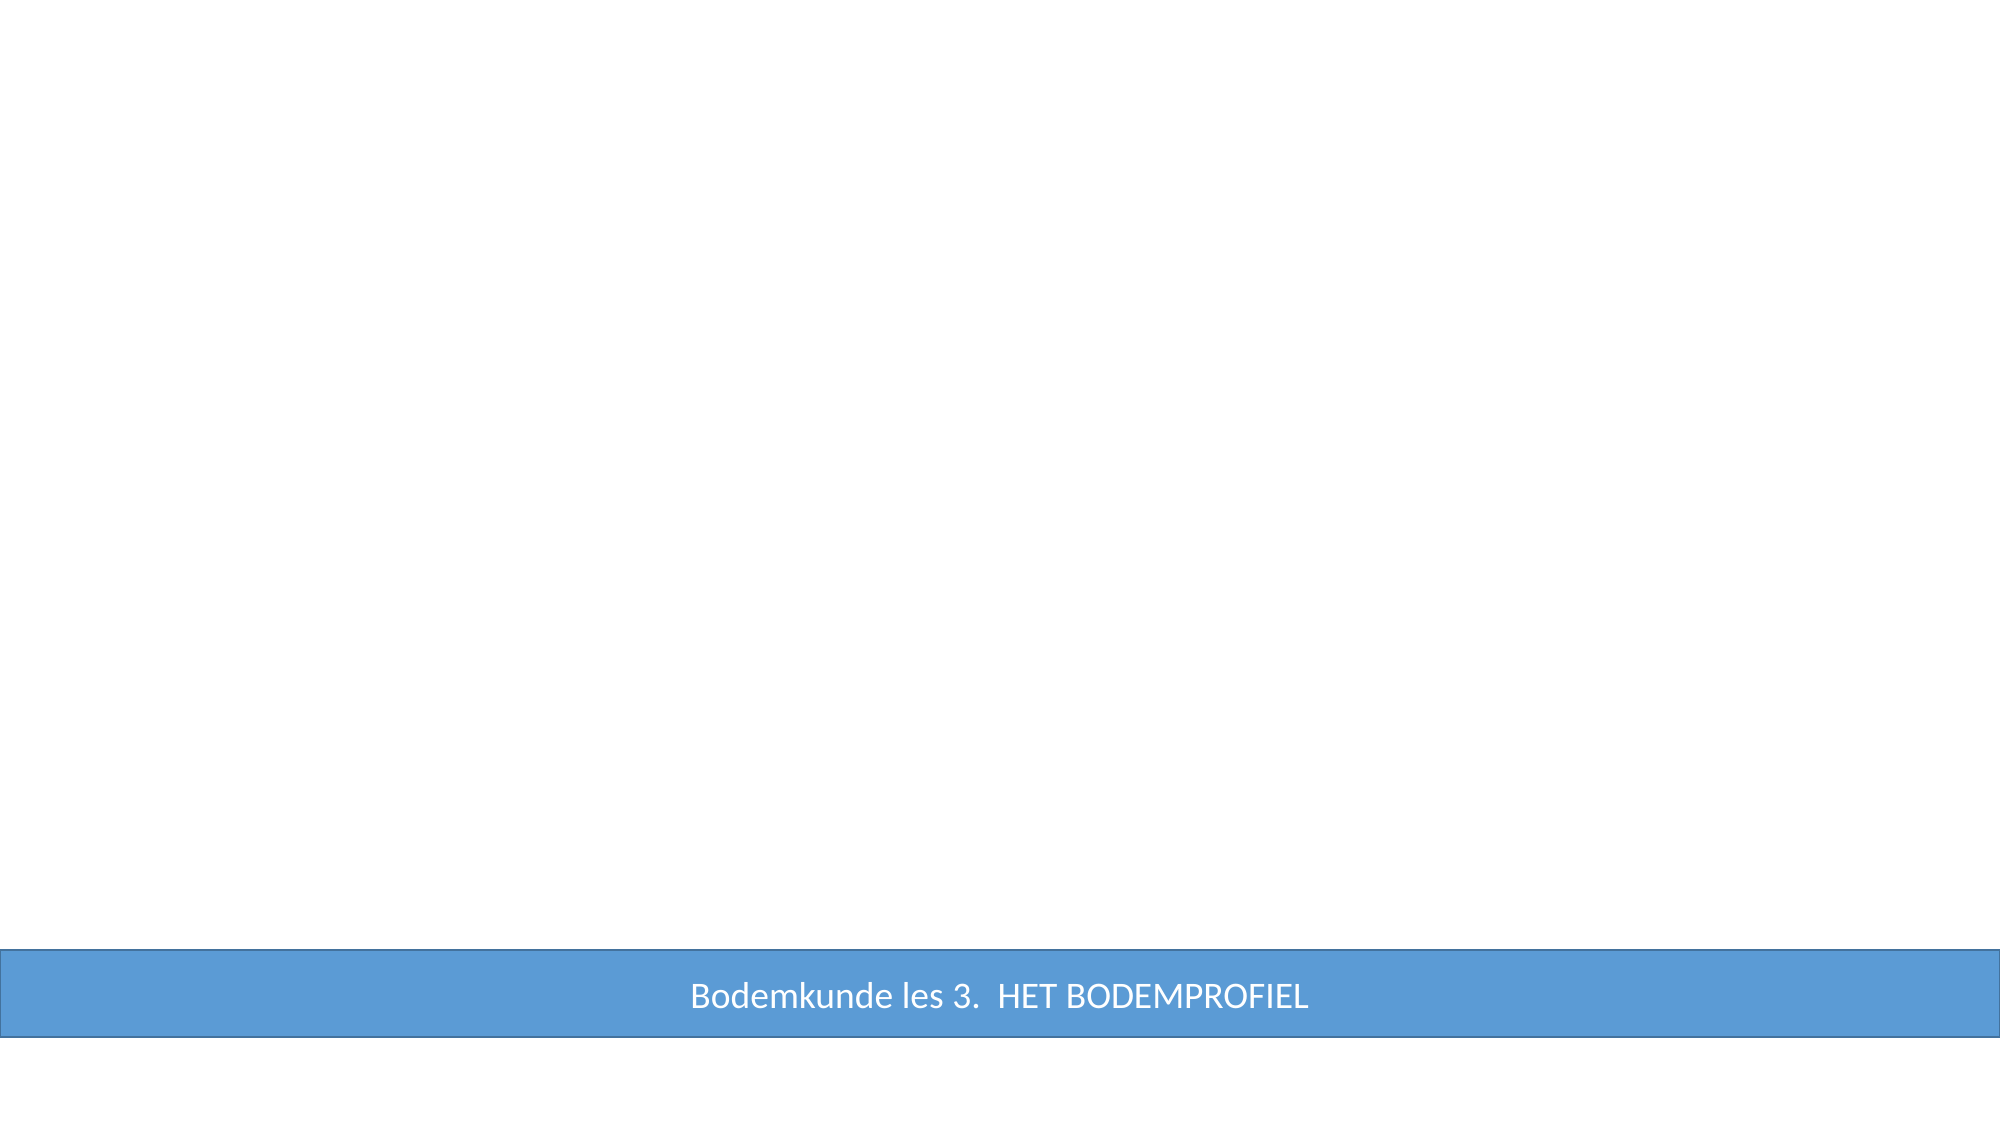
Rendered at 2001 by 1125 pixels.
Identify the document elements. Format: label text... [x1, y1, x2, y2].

text_box Bodemkunde les 3. HET BODEMPROFIEL [0, 949, 2000, 1038]
